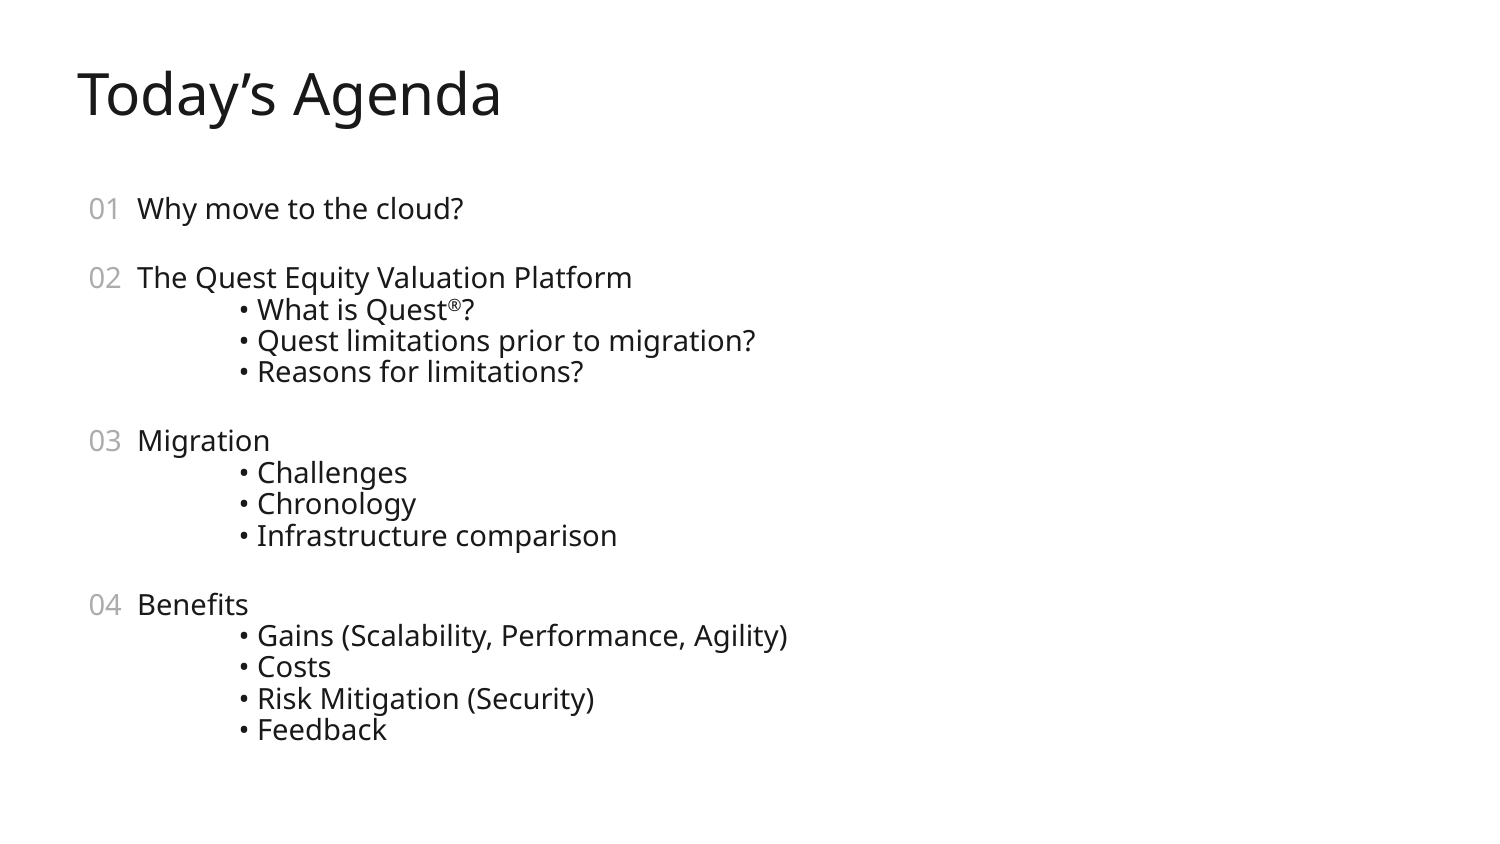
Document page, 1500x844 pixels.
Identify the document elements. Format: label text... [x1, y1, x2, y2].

text_box Today’s Agenda [62, 49, 1413, 200]
text_box 01 Why move to the cloud? 02 The Quest Equity Valuation Platform • What is Quest®? • Quest limitations prior to migration? • Reasons for limitations? 03 Migration • Challenges • Chronology • Infrastructure comparison 04 Benefits • Gains (Scalability, Performance, Agility) • Costs • Risk Mitigation (Security) • Feedback [73, 179, 938, 837]
